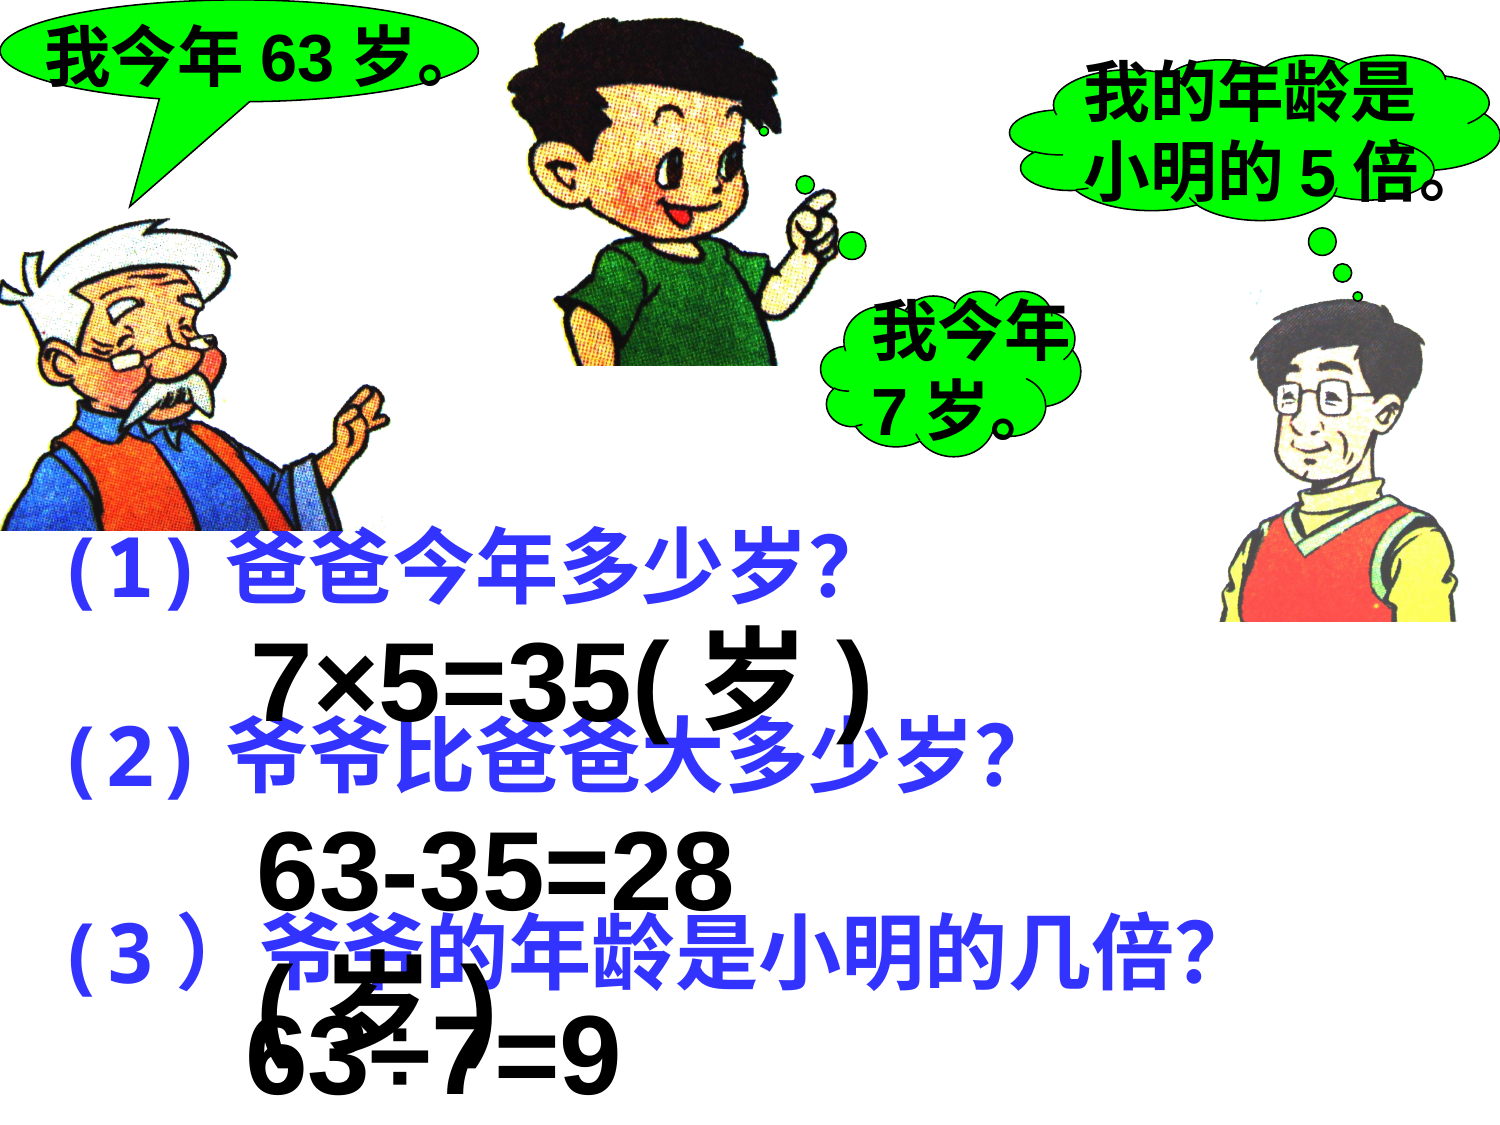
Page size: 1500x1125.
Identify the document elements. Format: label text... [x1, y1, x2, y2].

text_box (3）爷爷的年龄是小明的几倍？ [41, 893, 242, 1008]
text_box [1009, 84, 1068, 191]
text_box [0, 26, 29, 76]
text_box 我的年龄是小明的5倍。 [1068, 42, 1471, 218]
text_box 63÷7=9 [230, 974, 774, 1125]
text_box (1)爸爸今年多少岁？ [41, 506, 1057, 622]
text_box [1333, 263, 1352, 283]
text_box (3）爷爷的年龄是小明的几倍？ [957, 893, 1317, 1008]
text_box [117, 0, 361, 7]
text_box [132, 102, 250, 196]
picture [1215, 290, 1459, 622]
picture [501, 0, 845, 366]
text_box 我今年7岁。 [856, 281, 1093, 456]
picture [0, 196, 391, 531]
text_box 63-35=28(岁) [242, 790, 957, 1076]
text_box [845, 231, 866, 260]
text_box [1308, 227, 1337, 256]
text_box [1471, 82, 1500, 163]
text_box 我今年63岁。 [29, 7, 501, 102]
text_box (2)爷爷比爸爸大多少岁？ [41, 695, 1057, 811]
text_box 7×5=35(岁) [236, 601, 951, 752]
text_box [820, 316, 856, 428]
